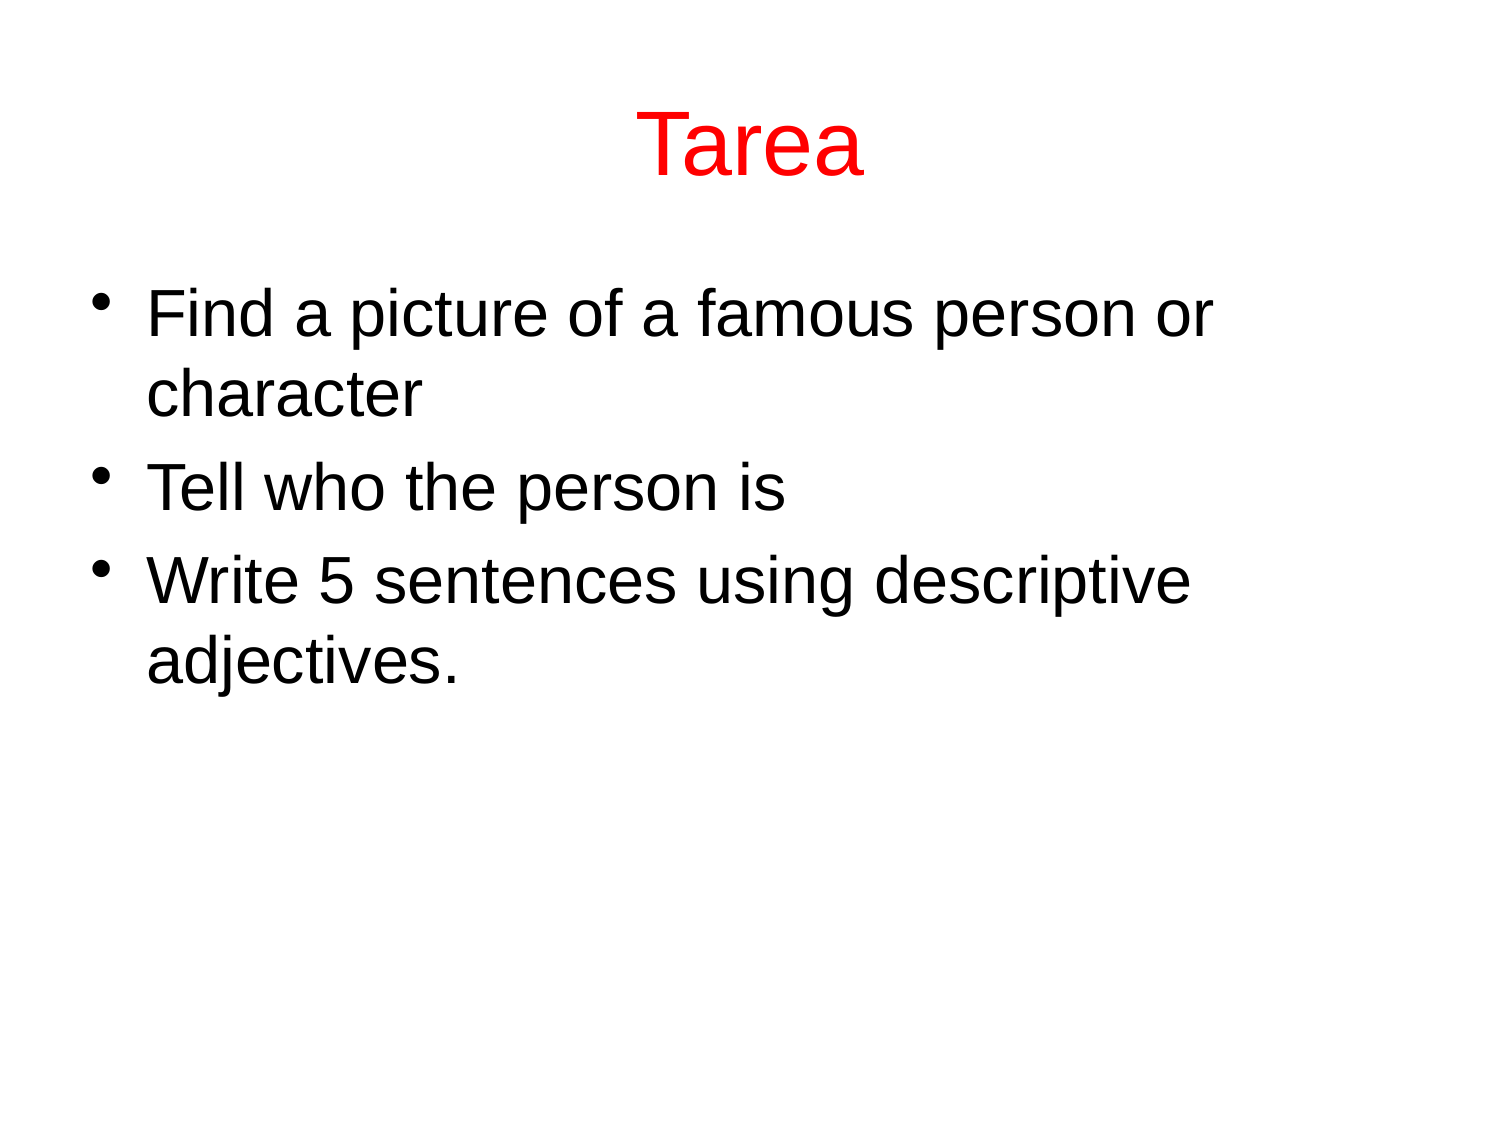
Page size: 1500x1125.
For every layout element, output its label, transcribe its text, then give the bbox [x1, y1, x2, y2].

title Tarea [75, 45, 1425, 233]
list Find a picture of a famous person or character Tell who the person is Write 5 sentences using descriptive adjectives. [75, 262, 1425, 1005]
